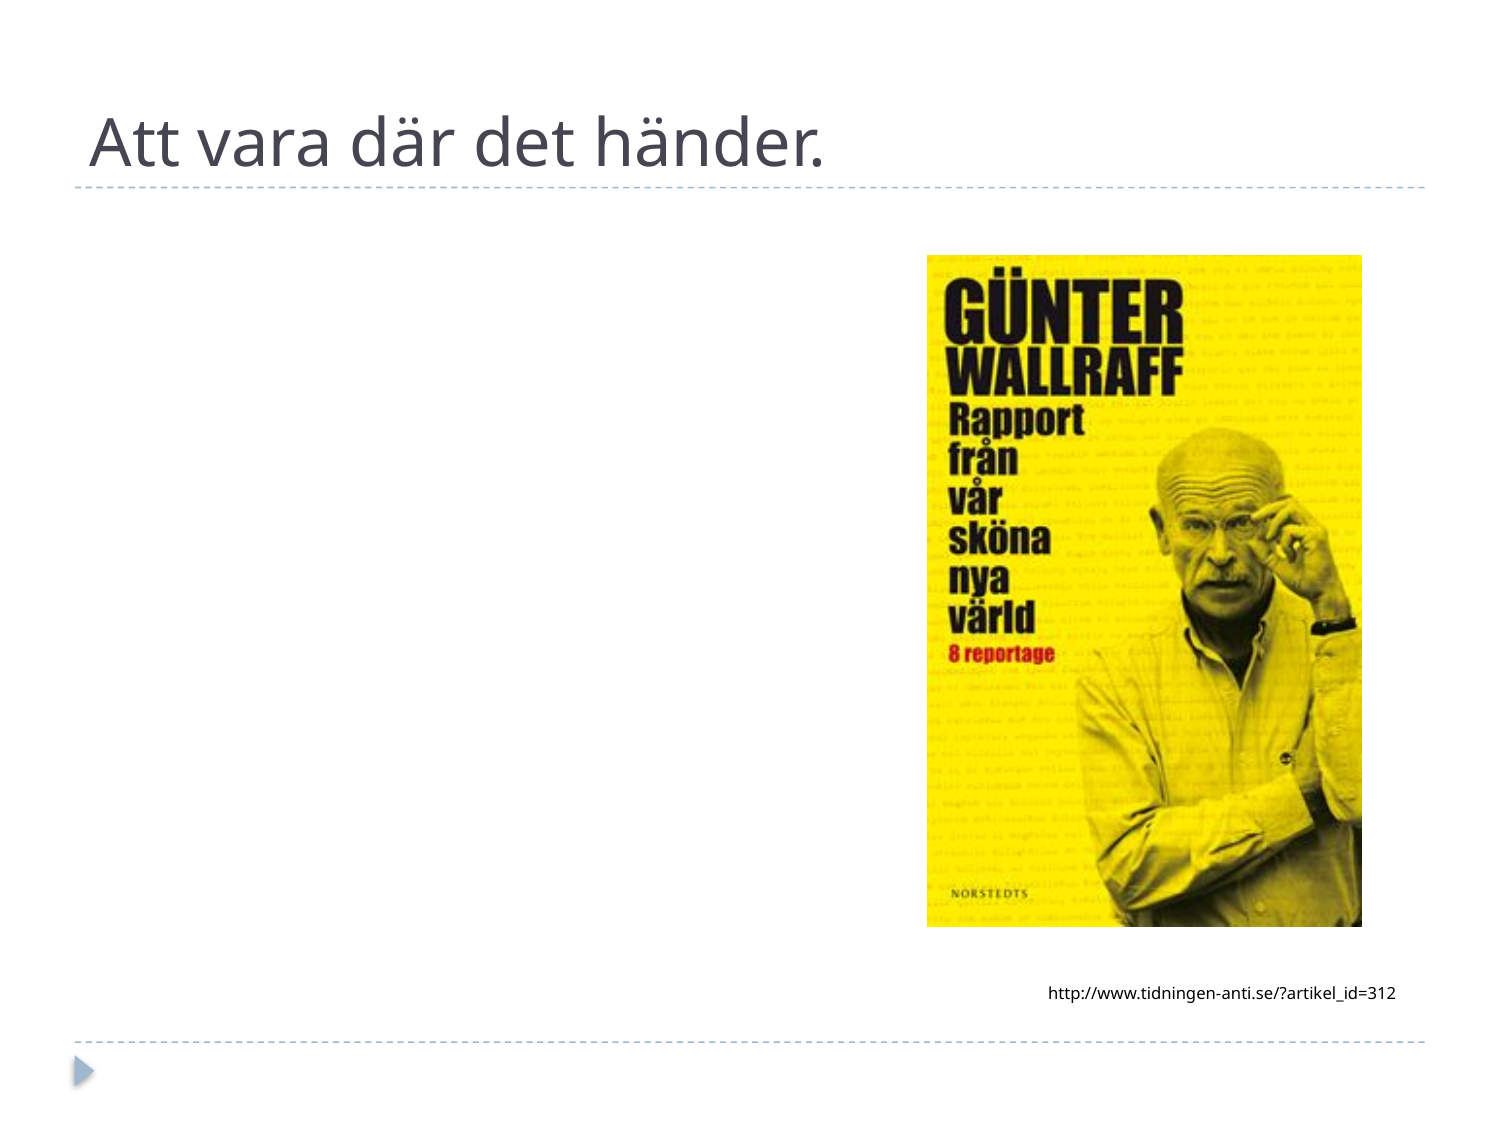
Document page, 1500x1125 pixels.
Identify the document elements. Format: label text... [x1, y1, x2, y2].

title Att vara där det händer. [75, 24, 1425, 188]
text_box http://www.tidningen-anti.se/?artikel_id=312 [1033, 975, 1500, 1011]
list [926, 255, 1363, 928]
